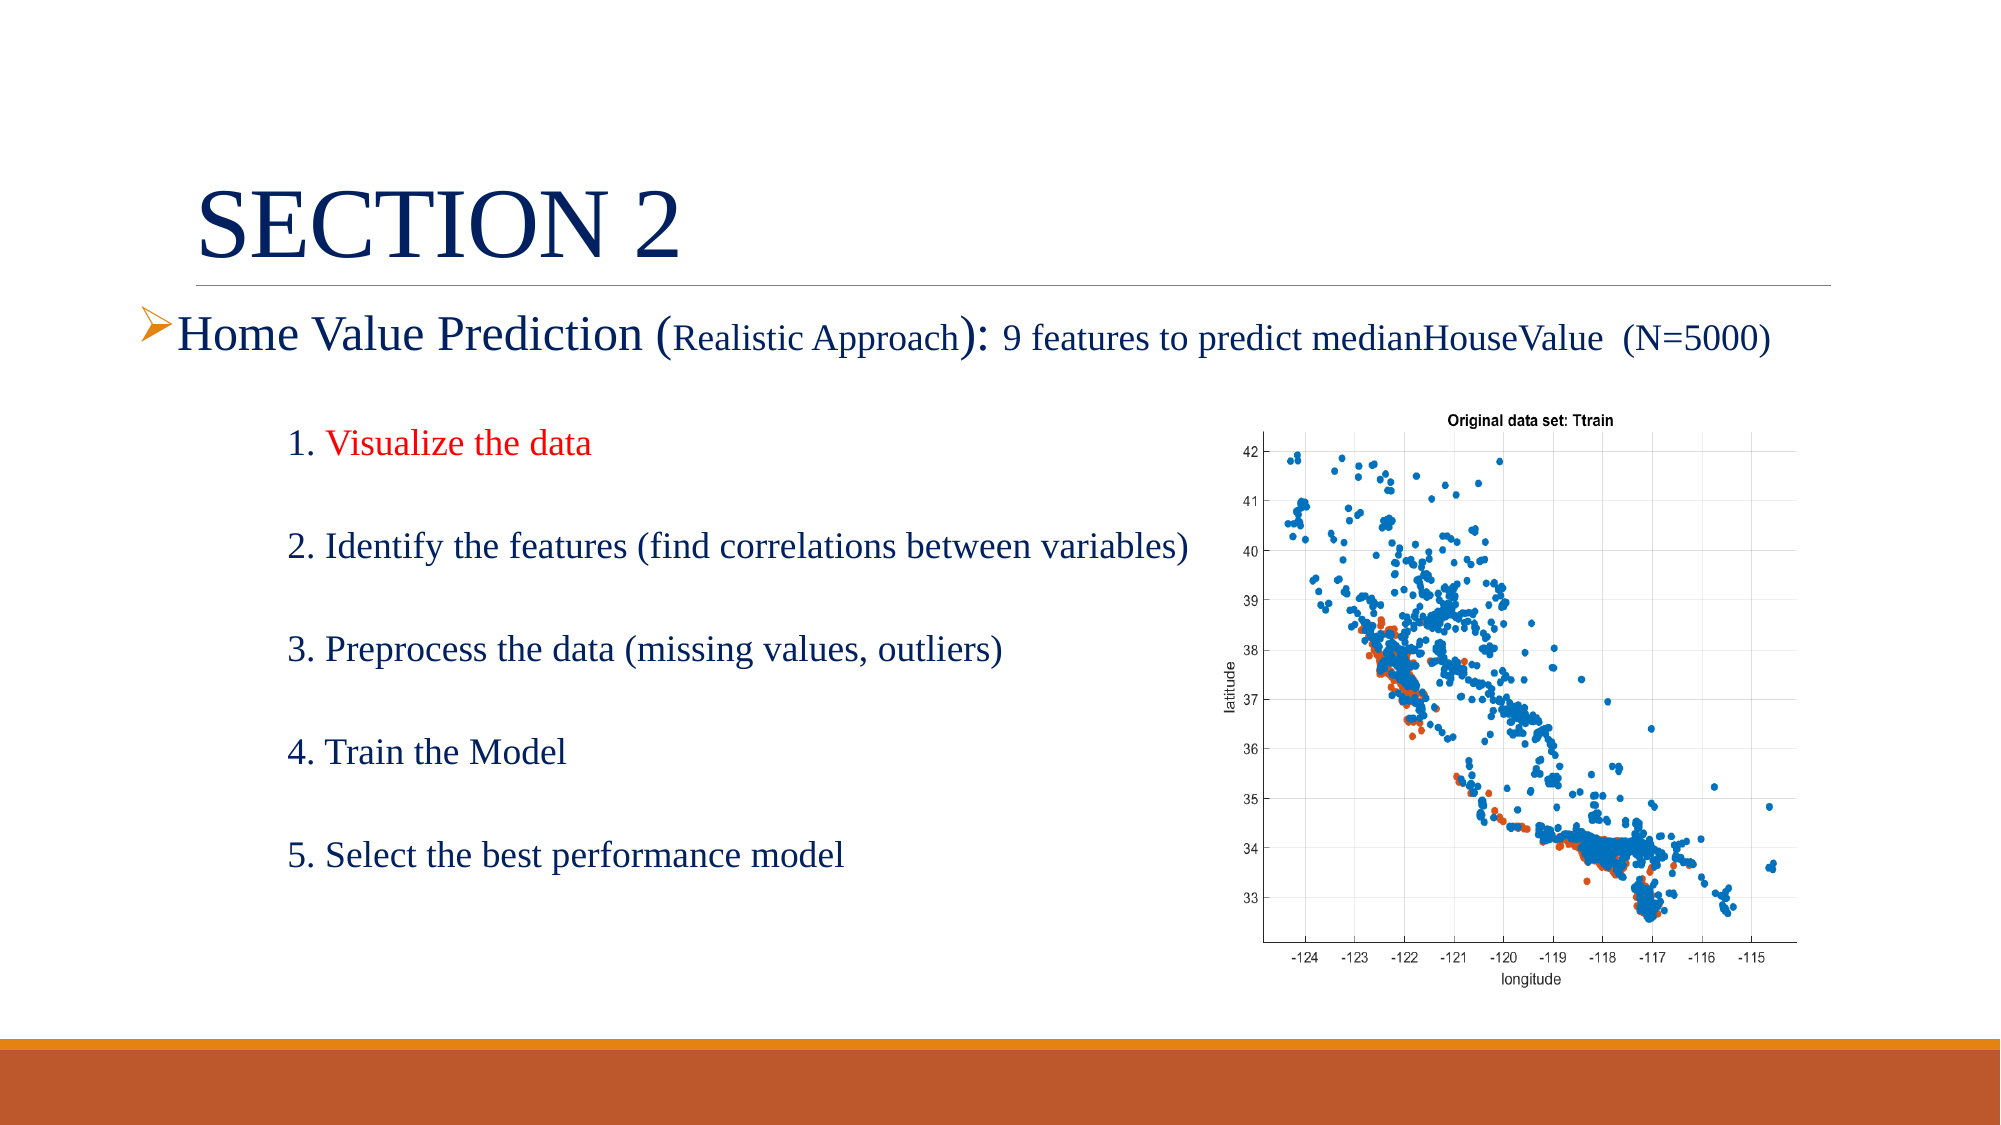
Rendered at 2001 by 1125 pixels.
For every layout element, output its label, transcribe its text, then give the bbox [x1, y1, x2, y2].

picture [1221, 411, 1799, 990]
list Home Value Prediction (Realistic Approach): 9 features to predict medianHouseValue (N=5000) 1. Visualize the data 2. Identify the features (find correlations between variables) 3. Preprocess the data (missing values, outliers) 4. Train the Model 5. Select the best performance model [137, 299, 1863, 1046]
title SECTION 2 [180, 47, 1830, 285]
